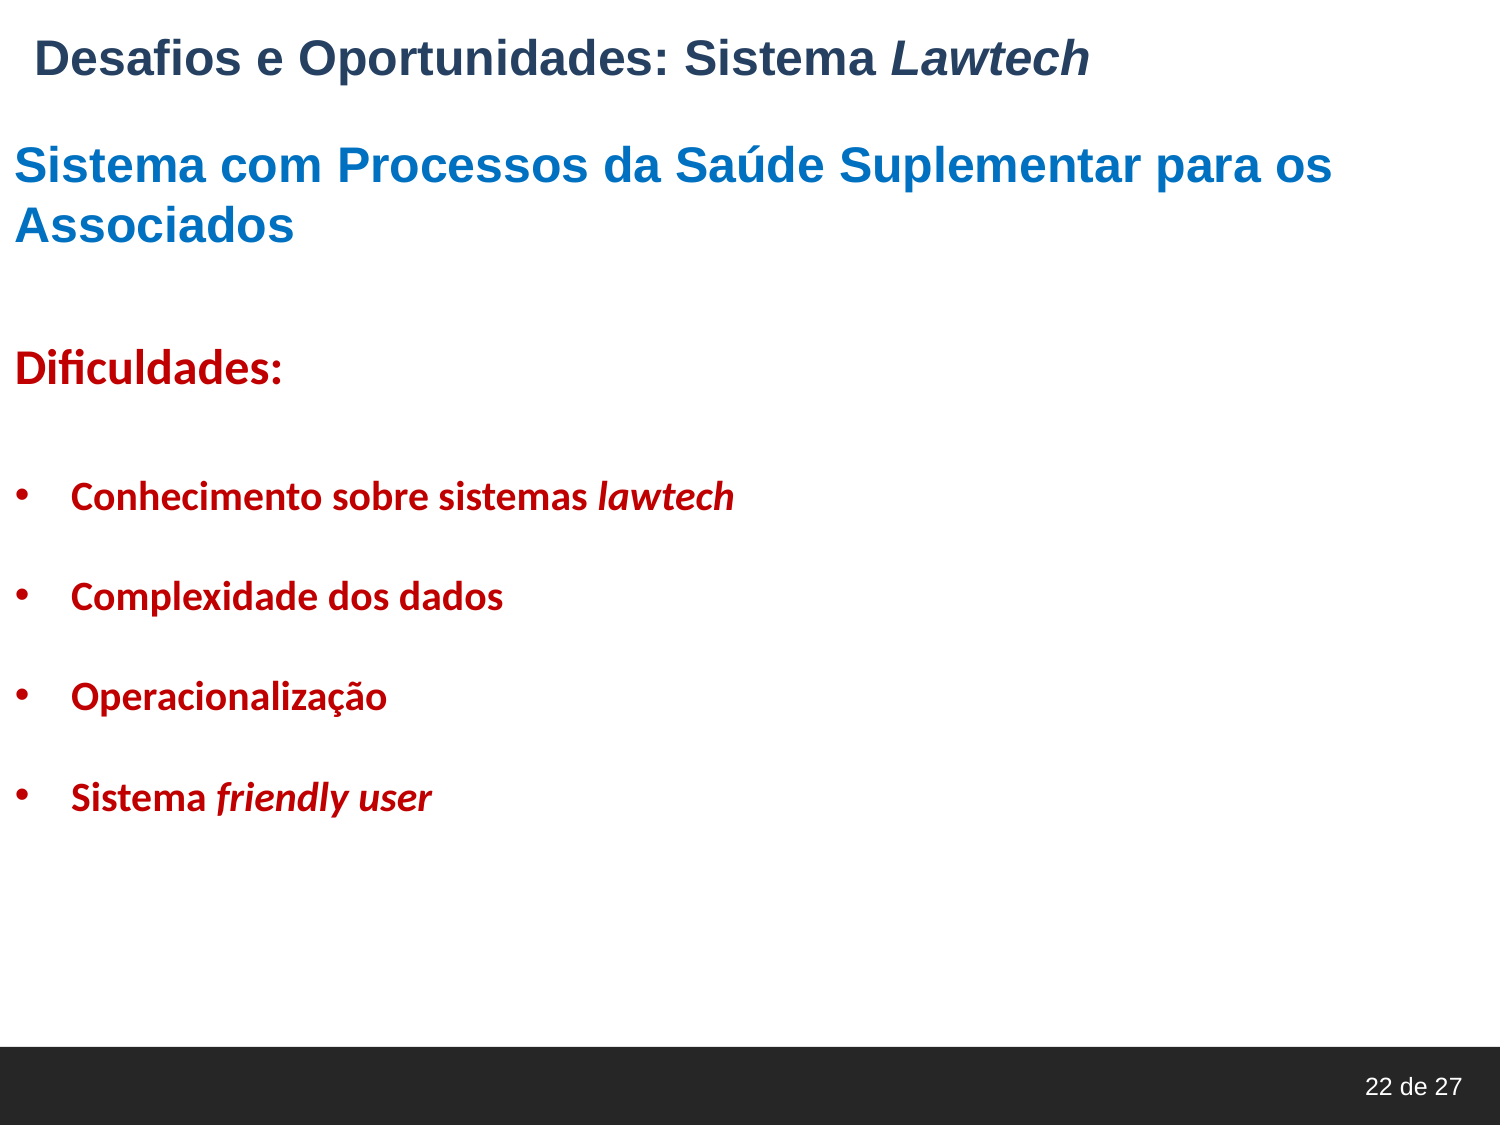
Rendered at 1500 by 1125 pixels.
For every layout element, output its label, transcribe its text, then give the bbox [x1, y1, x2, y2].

text_box Dificuldades: Conhecimento sobre sistemas lawtech Complexidade dos dados Operacionalização Sistema friendly user [0, 326, 1500, 827]
text_box Sistema com Processos da Saúde Suplementar para os Associados [0, 124, 1442, 260]
text_box Desafios e Oportunidades: Sistema Lawtech [19, 17, 1461, 93]
